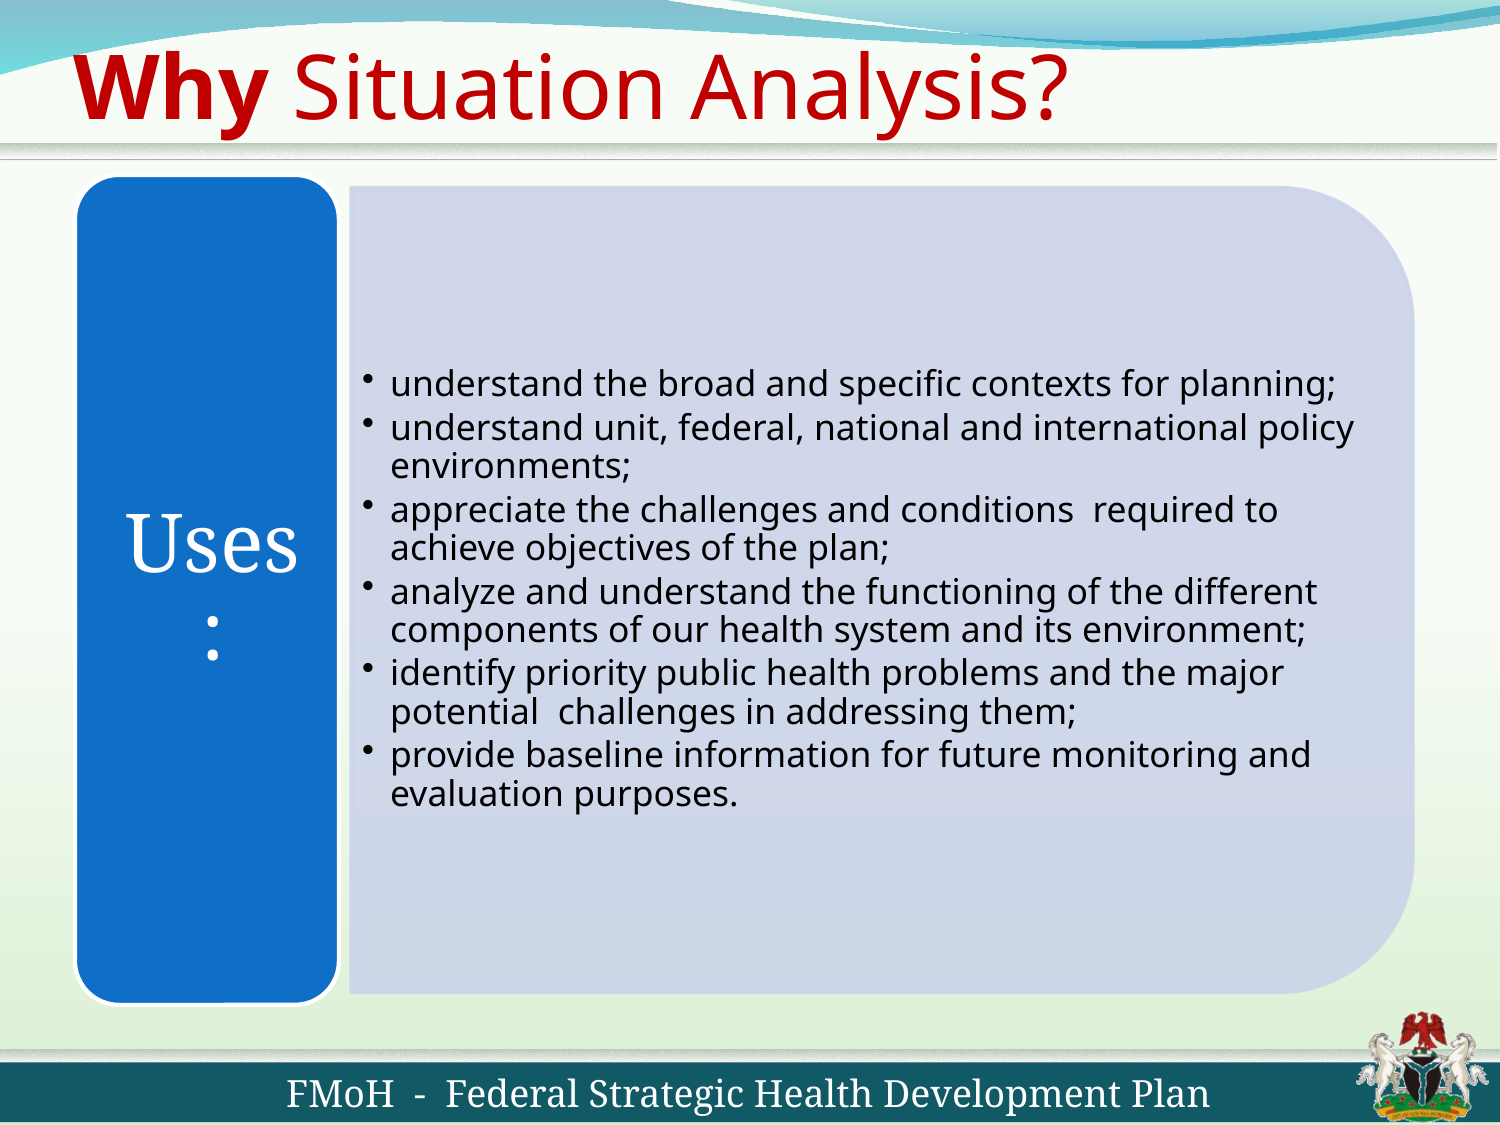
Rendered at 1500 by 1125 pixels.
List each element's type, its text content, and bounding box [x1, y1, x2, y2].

title Why Situation Analysis? [73, 21, 1424, 138]
picture [0, 143, 1497, 161]
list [74, 174, 1426, 1006]
picture [0, 1008, 1500, 1125]
